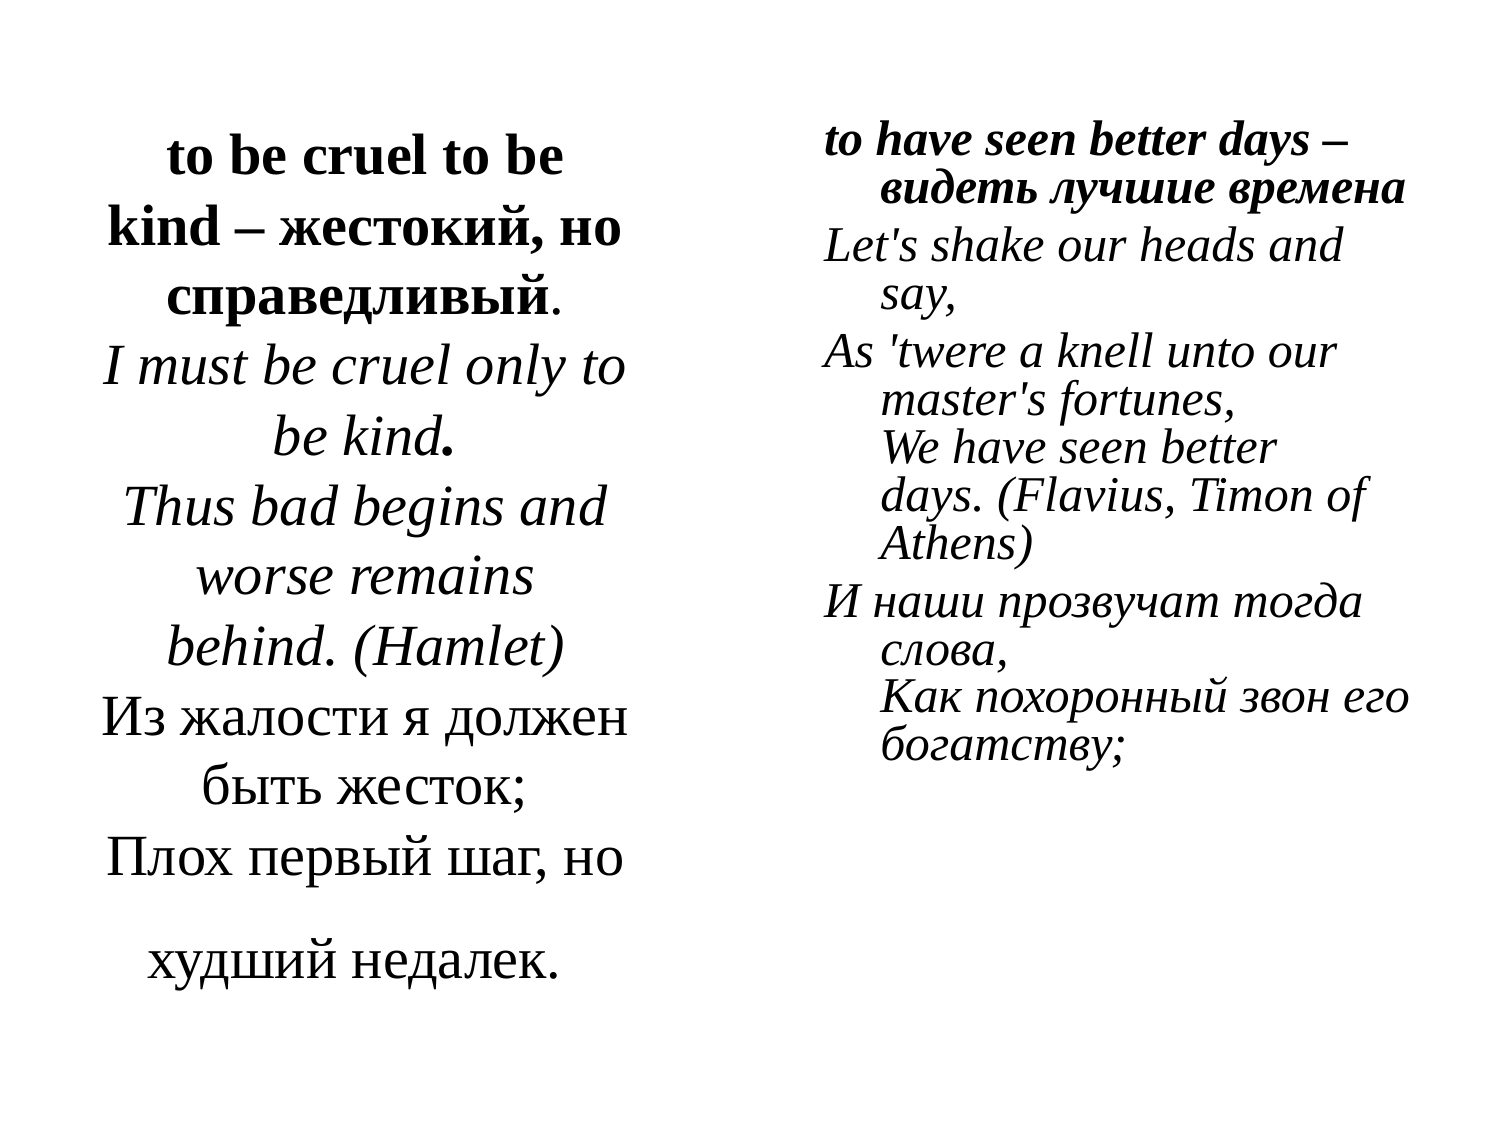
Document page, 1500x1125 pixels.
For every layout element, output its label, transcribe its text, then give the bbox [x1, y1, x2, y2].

list to have seen better days –видеть лучшие времена Let's shake our heads and say, As 'twere a knell unto our master's fortunes, We have seen better days. (Flavius, Timon of Athens) И наши прозвучат тогда слова, Как похоронный звон его богатству; [808, 54, 1426, 1006]
title to be cruel to be kind – жестокий, но справедливый. I must be cruel only to be kind. Thus bad begins and worse remains behind. (Hamlet) Из жалости я должен быть жесток; Плох первый шаг, но худший недалек. [74, 101, 656, 1012]
